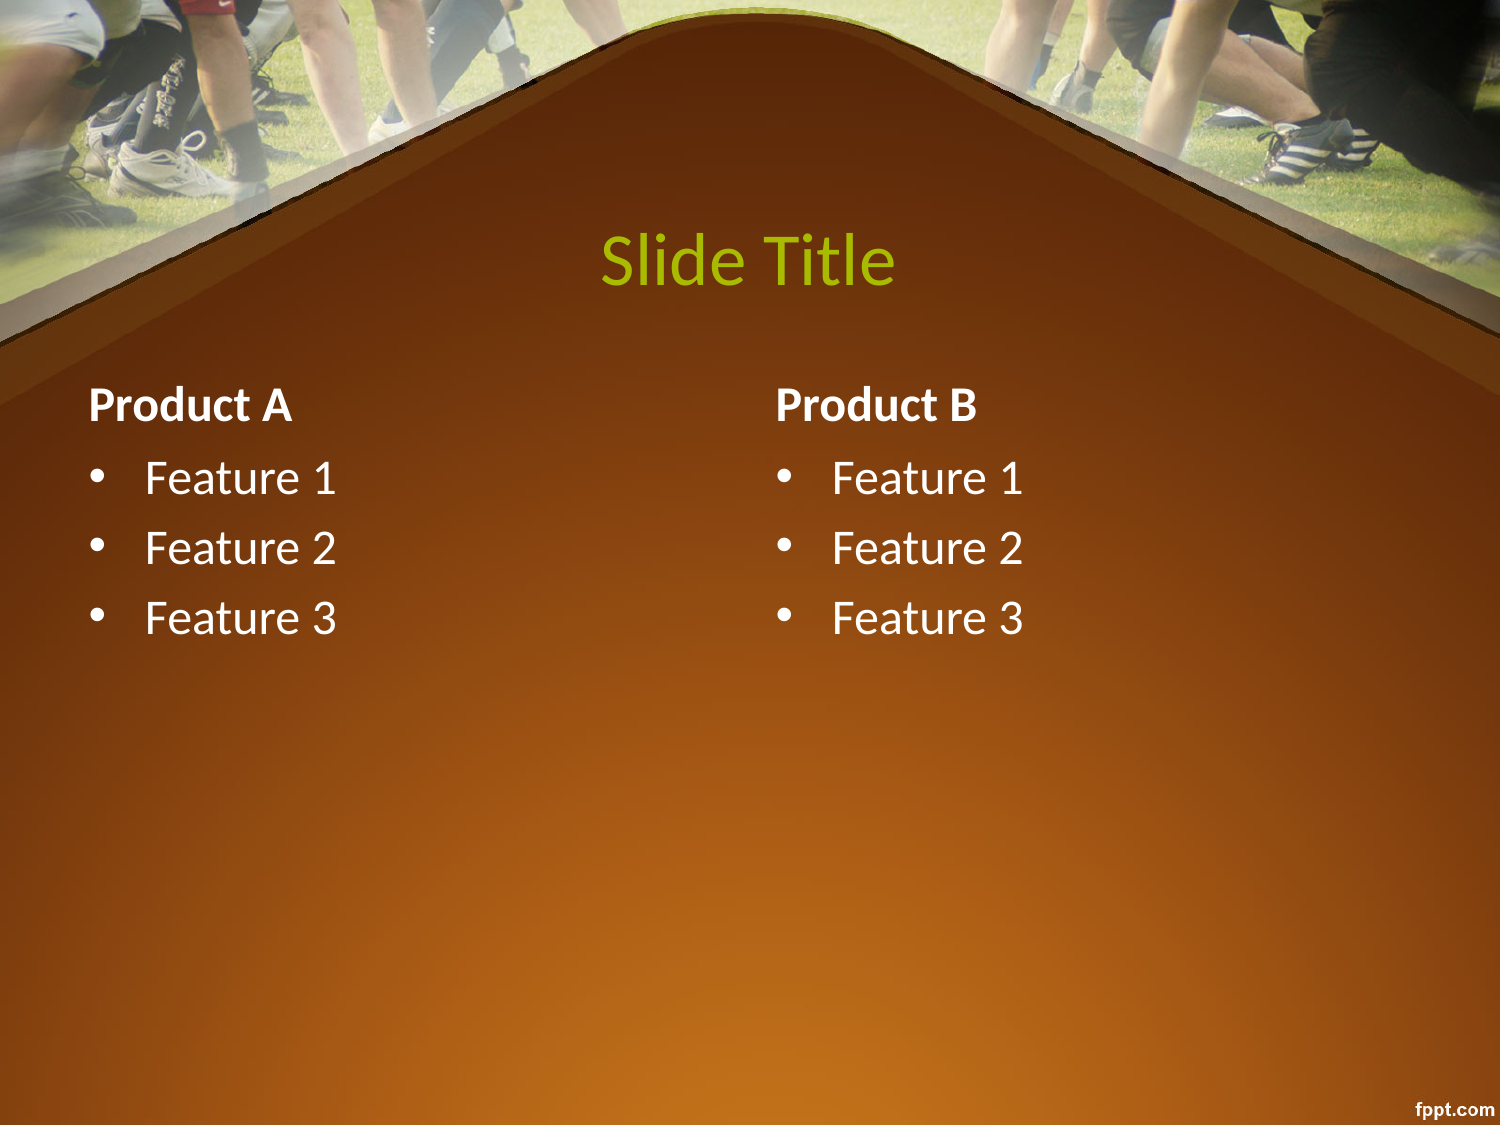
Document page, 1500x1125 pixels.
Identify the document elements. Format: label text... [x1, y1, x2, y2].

list Feature 1 Feature 2 Feature 3 [73, 437, 737, 936]
title Slide Title [73, 174, 1424, 338]
picture [0, 0, 1500, 1125]
list Feature 1 Feature 2 Feature 3 [760, 437, 1424, 936]
list Product B [760, 333, 1424, 437]
list Product A [73, 333, 737, 437]
